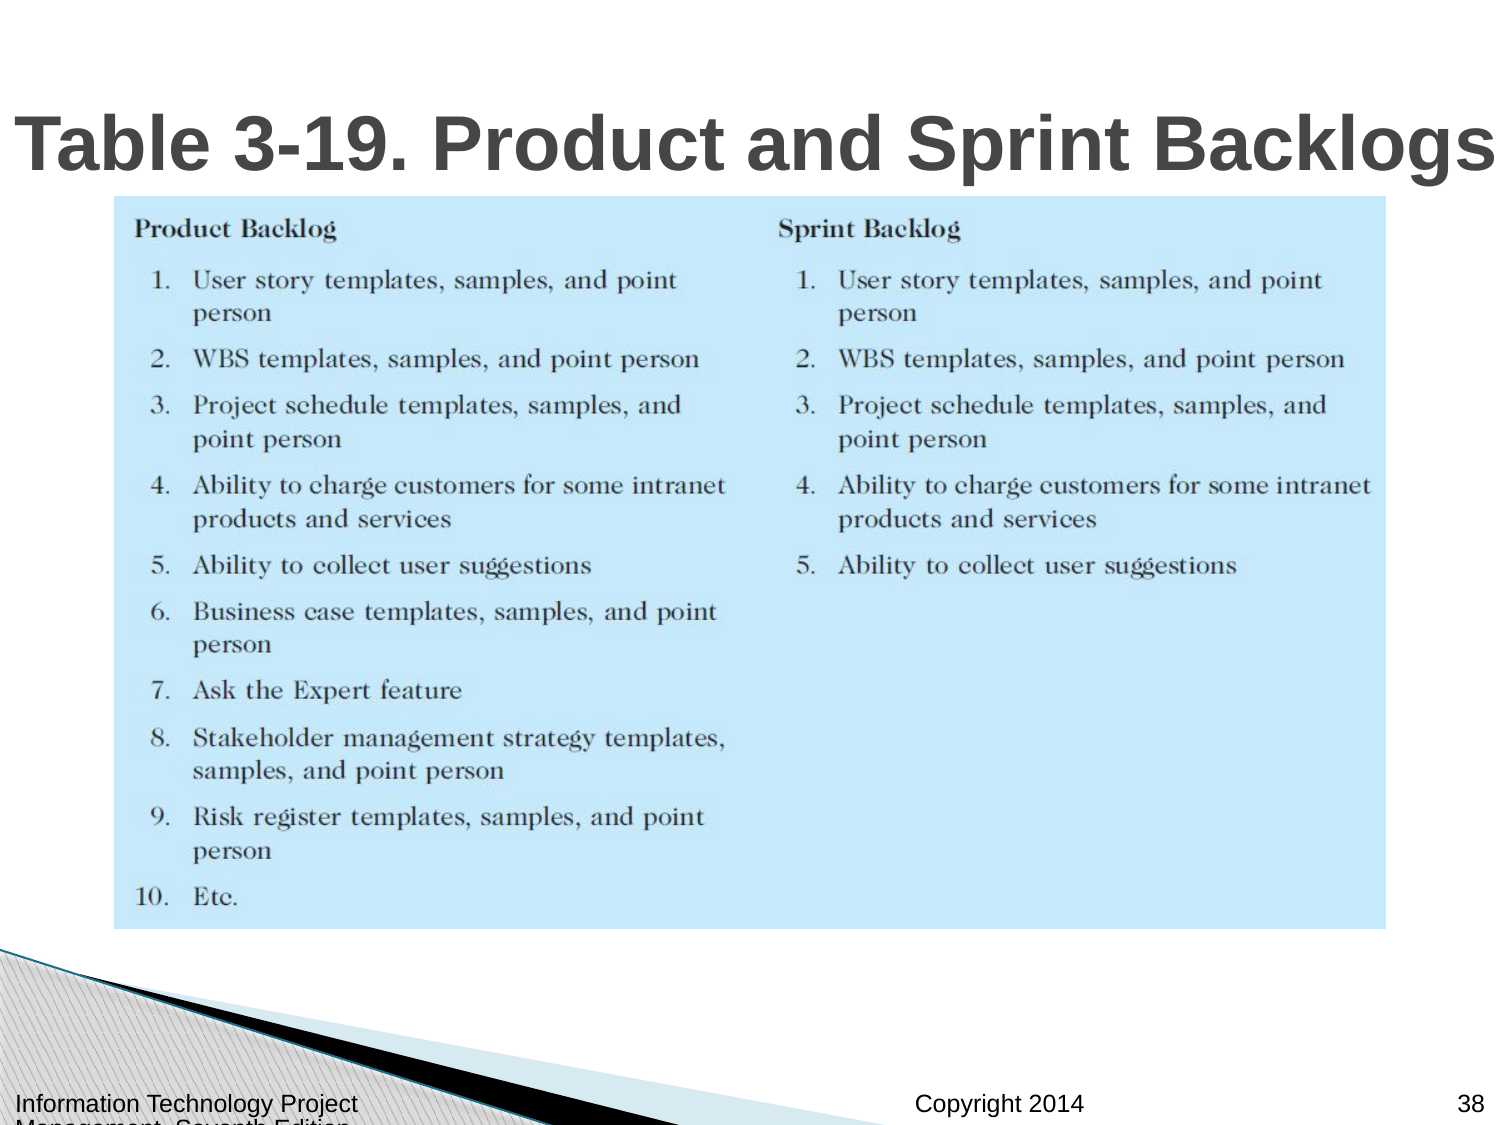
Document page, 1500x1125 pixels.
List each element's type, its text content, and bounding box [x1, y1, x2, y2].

title Table 3-19. Product and Sprint Backlogs [0, 45, 1500, 233]
picture [114, 195, 1386, 929]
footer Information Technology Project Management, Seventh Edition [0, 1065, 388, 1125]
slide_number 38 [1408, 1065, 1500, 1125]
